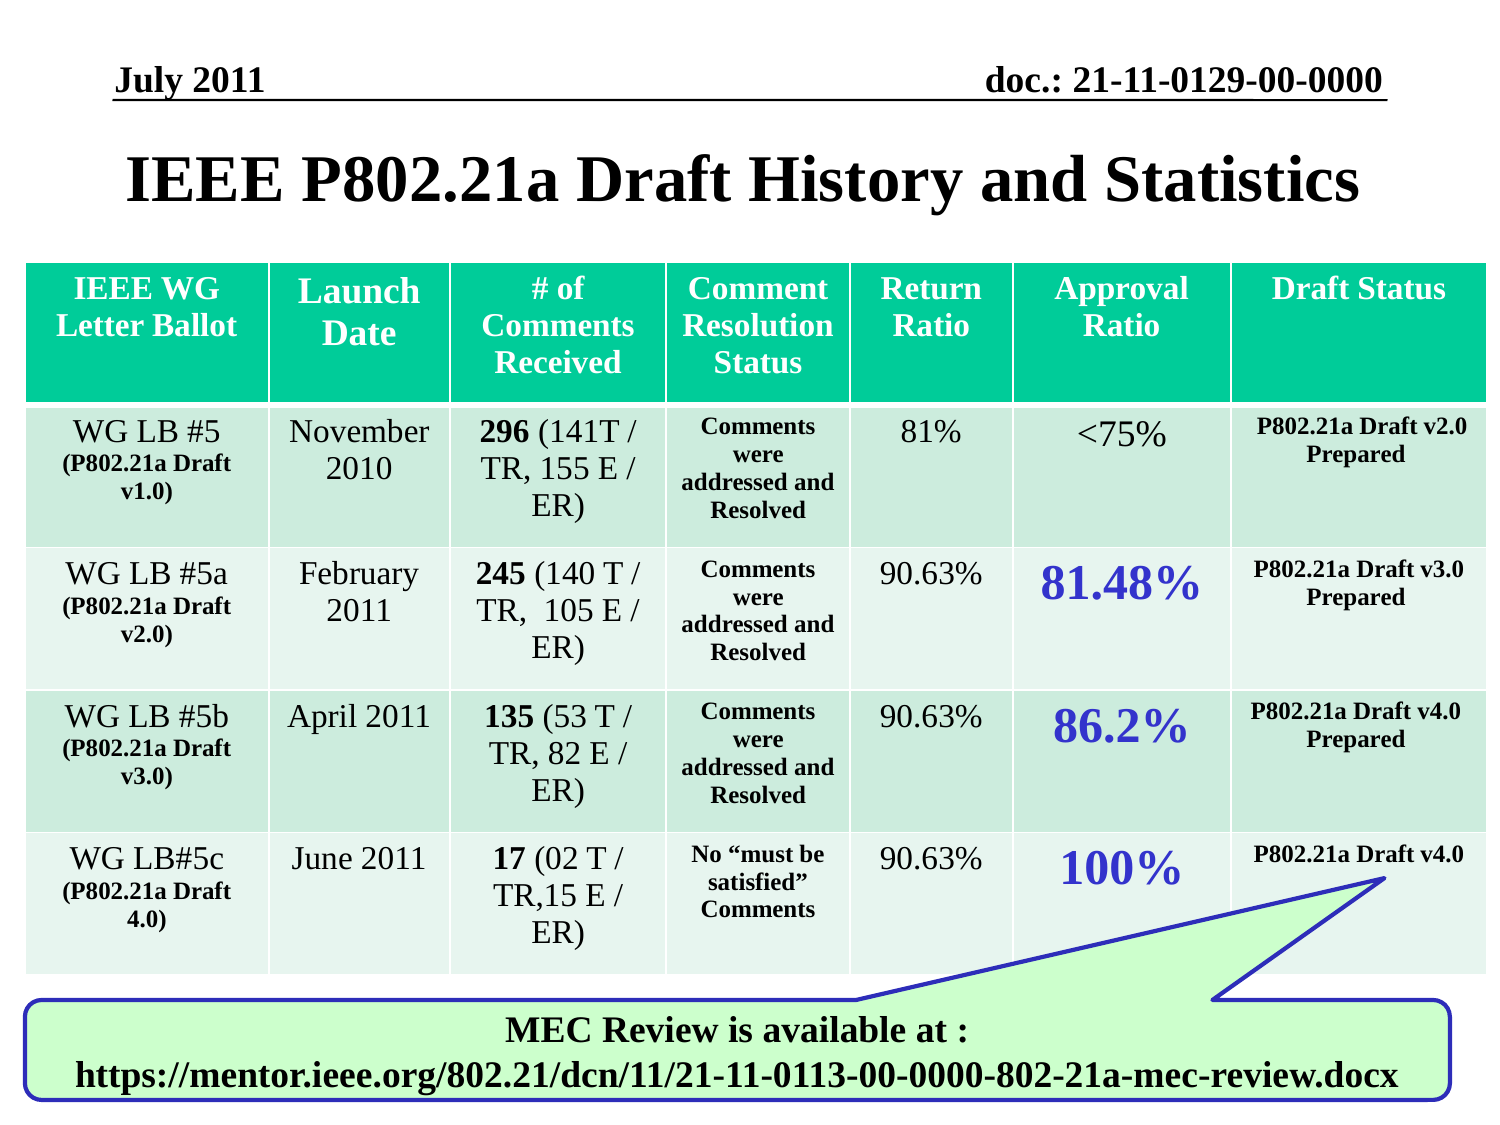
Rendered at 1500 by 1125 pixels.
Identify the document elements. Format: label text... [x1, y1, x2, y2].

table_header Approval Ratio [1014, 263, 1230, 402]
table_header # of Comments Received [451, 263, 665, 402]
text_box MEC Review is available at : https://mentor.ieee.org/802.21/dcn/11/21-11-0113-00-0000-802-21a-mec-review.docx [24, 878, 1450, 1100]
table_cell Comments were addressed and Resolved [667, 691, 849, 832]
table_cell WG LB #5a (P802.21a Draft v2.0) [26, 548, 268, 689]
table_cell WG LB #5b (P802.21a Draft v3.0) [26, 691, 268, 832]
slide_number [114, 54, 268, 101]
table_cell <75% [1014, 408, 1230, 547]
table_cell WG LB#5c (P802.21a Draft 4.0) [26, 833, 268, 974]
table_header IEEE WG Letter Ballot [26, 263, 268, 402]
table_cell 90.63% [851, 548, 1012, 689]
table_cell P802.21a Draft v4.0 Prepared [1232, 691, 1486, 832]
table_cell 81% [851, 408, 1012, 547]
table_cell WG LB #5 (P802.21a Draft v1.0) [26, 408, 268, 547]
table_cell 81.48% [1014, 548, 1230, 689]
table_header Launch Date [270, 263, 449, 402]
table_cell 86.2% [1014, 691, 1230, 832]
table_cell 135 (53 T / TR, 82 E / ER) [451, 691, 665, 832]
table_cell February 2011 [270, 548, 449, 689]
table_header Draft Status [1232, 263, 1486, 402]
table_cell April 2011 [270, 691, 449, 832]
table_cell 17 (02 T / TR,15 E / ER) [451, 833, 665, 974]
table_header Comment Resolution Status [667, 263, 849, 402]
table_cell P802.21a Draft v2.0 Prepared [1232, 408, 1486, 547]
table_cell 296 (141T / TR, 155 E / ER) [451, 408, 665, 547]
table_cell 100% [1014, 833, 1230, 963]
table_cell No “must be satisfied” Comments [667, 833, 849, 974]
table_cell Comments were addressed and Resolved [667, 408, 849, 547]
table_cell Comments were addressed and Resolved [667, 548, 849, 689]
table_cell P802.21a Draft v4.0 [1232, 833, 1486, 974]
table_cell 90.63% [851, 691, 1012, 832]
table_header Return Ratio [851, 263, 1012, 402]
title IEEE P802.21a Draft History and Statistics [87, 124, 1401, 226]
table_cell 90.63% [851, 833, 1012, 974]
table_cell 245 (140 T / TR, 105 E / ER) [451, 548, 665, 689]
table_cell November 2010 [270, 408, 449, 547]
table_cell June 2011 [270, 833, 449, 974]
table_cell P802.21a Draft v3.0 Prepared [1232, 548, 1486, 689]
